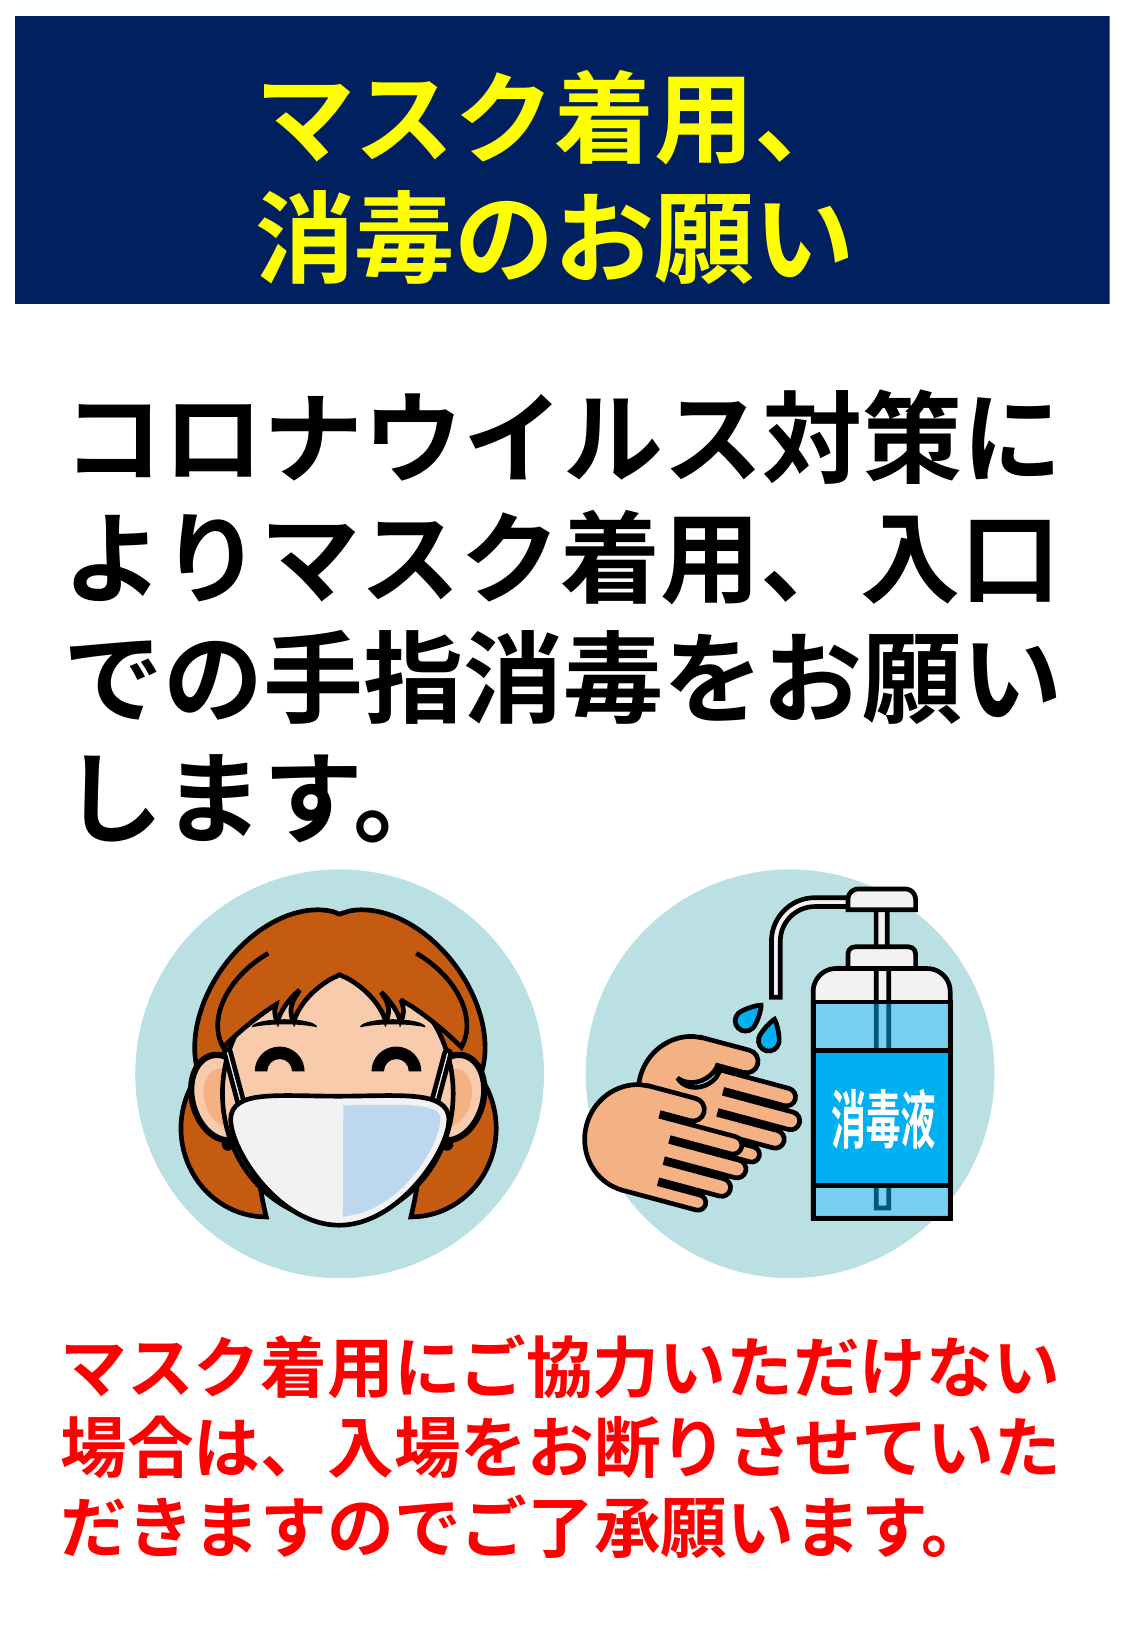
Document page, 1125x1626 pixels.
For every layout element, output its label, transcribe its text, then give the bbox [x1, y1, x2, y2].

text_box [583, 869, 995, 1279]
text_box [134, 869, 545, 1279]
text_box コロナウイルス対策によりマスク着用、入口での手指消毒をお願いします。 [48, 368, 1083, 863]
text_box マスク着用にご協力いただけない場合は、入場をお断りさせていただきますのでご了承願います。 [45, 1318, 1086, 1574]
text_box [13, 14, 1112, 306]
text_box マスク着用、 消毒のお願い [0, 48, 1110, 303]
